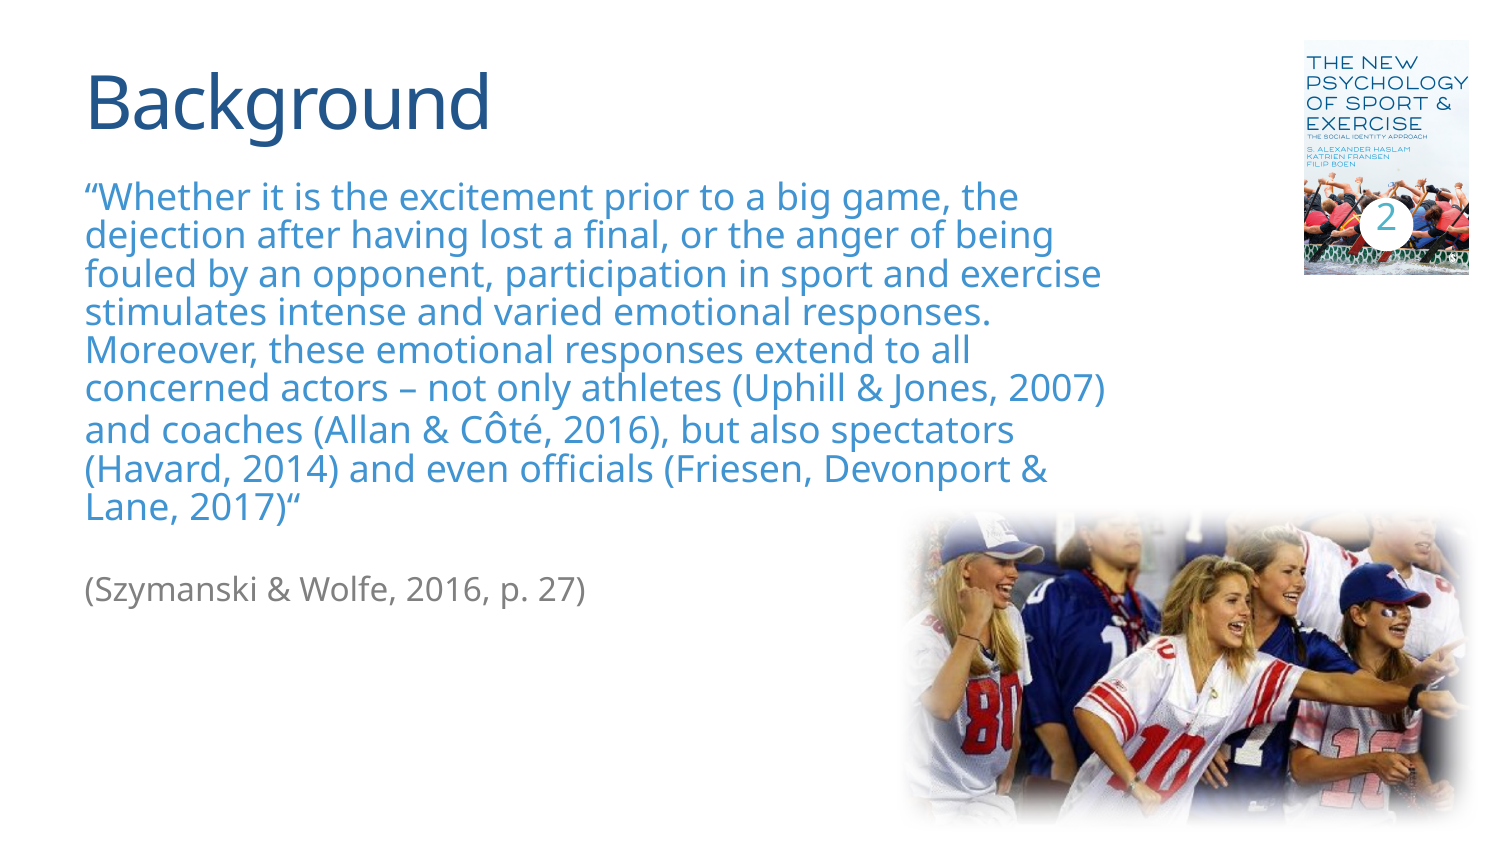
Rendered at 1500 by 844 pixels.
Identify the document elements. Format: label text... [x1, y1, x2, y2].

slide_number 2 [1344, 79, 1429, 252]
list “Whether it is the excitement prior to a big game, the dejection after having lost a final, or the anger of being fouled by an opponent, participation in sport and exercise stimulates intense and varied emotional responses. Moreover, these emotional responses extend to all concerned actors – not only athletes (Uphill & Jones, 2007) and coaches (Allan & Côté, 2016), but also spectators (Havard, 2014) and even officials (Friesen, Devonport & Lane, 2017)“ (Szymanski & Wolfe, 2016, p. 27) [69, 172, 1126, 783]
title Background [69, 61, 1345, 147]
picture [1304, 40, 1469, 275]
picture [896, 504, 1479, 833]
